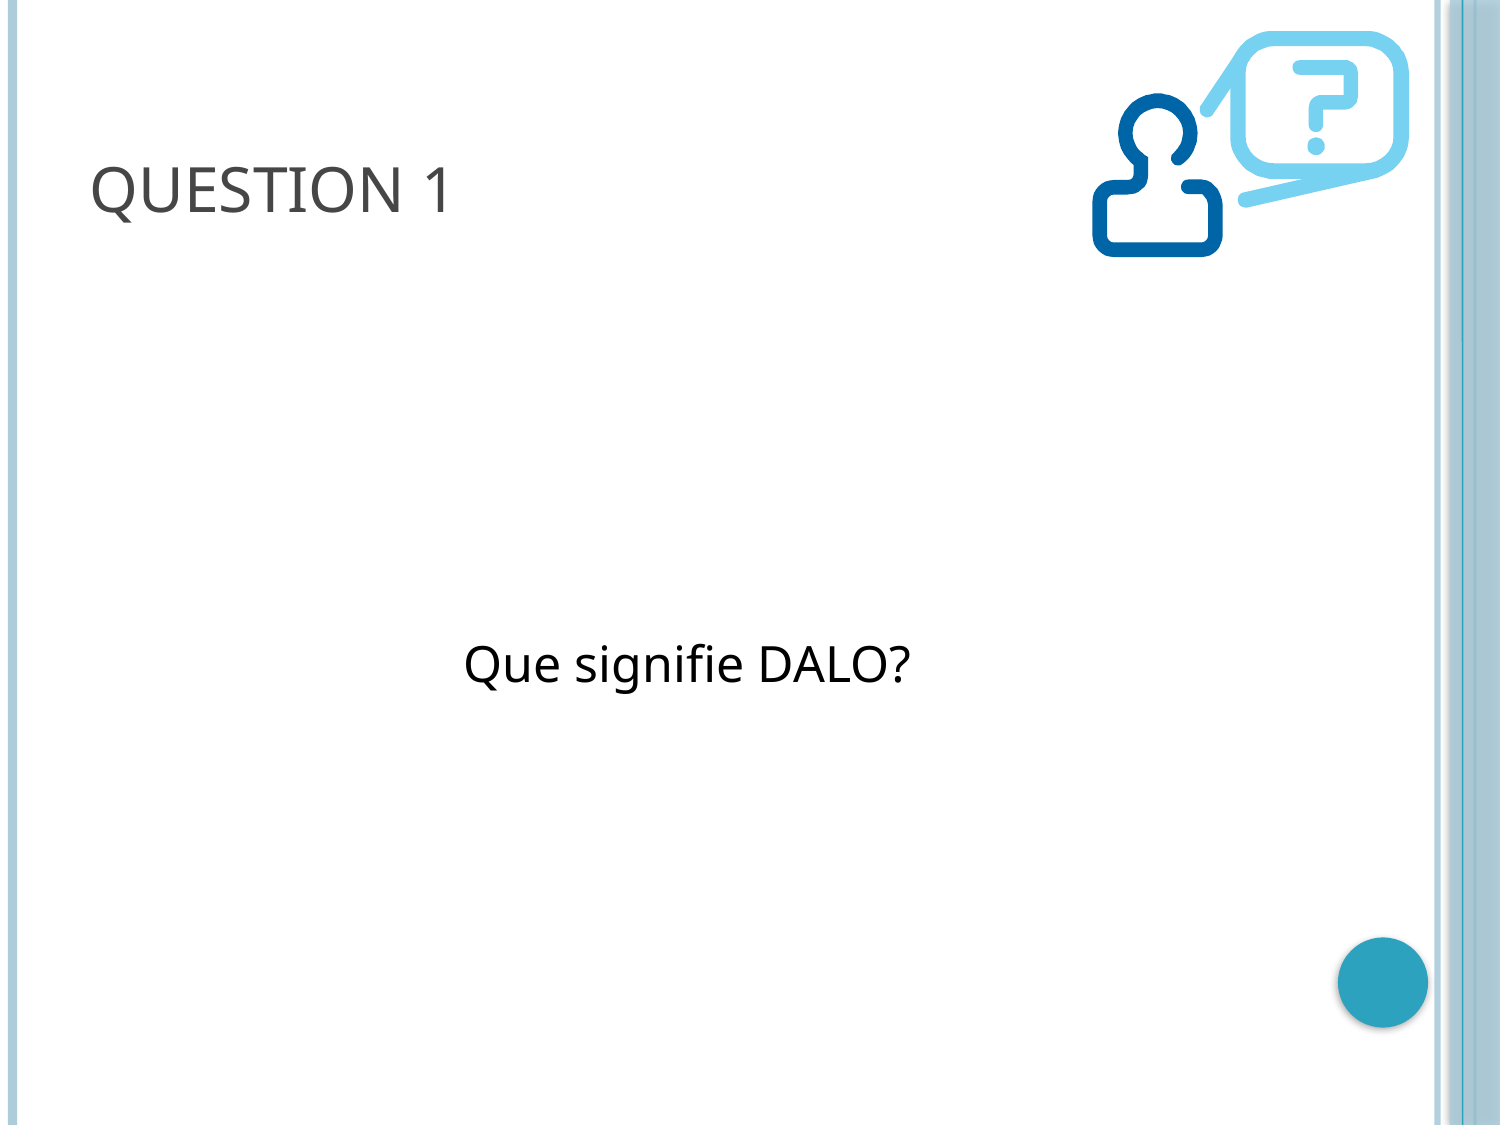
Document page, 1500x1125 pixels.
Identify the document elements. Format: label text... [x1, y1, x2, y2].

list Que signifie DALO? [74, 262, 1301, 1063]
title Question 1 [75, 45, 1086, 233]
picture [1091, 30, 1410, 258]
